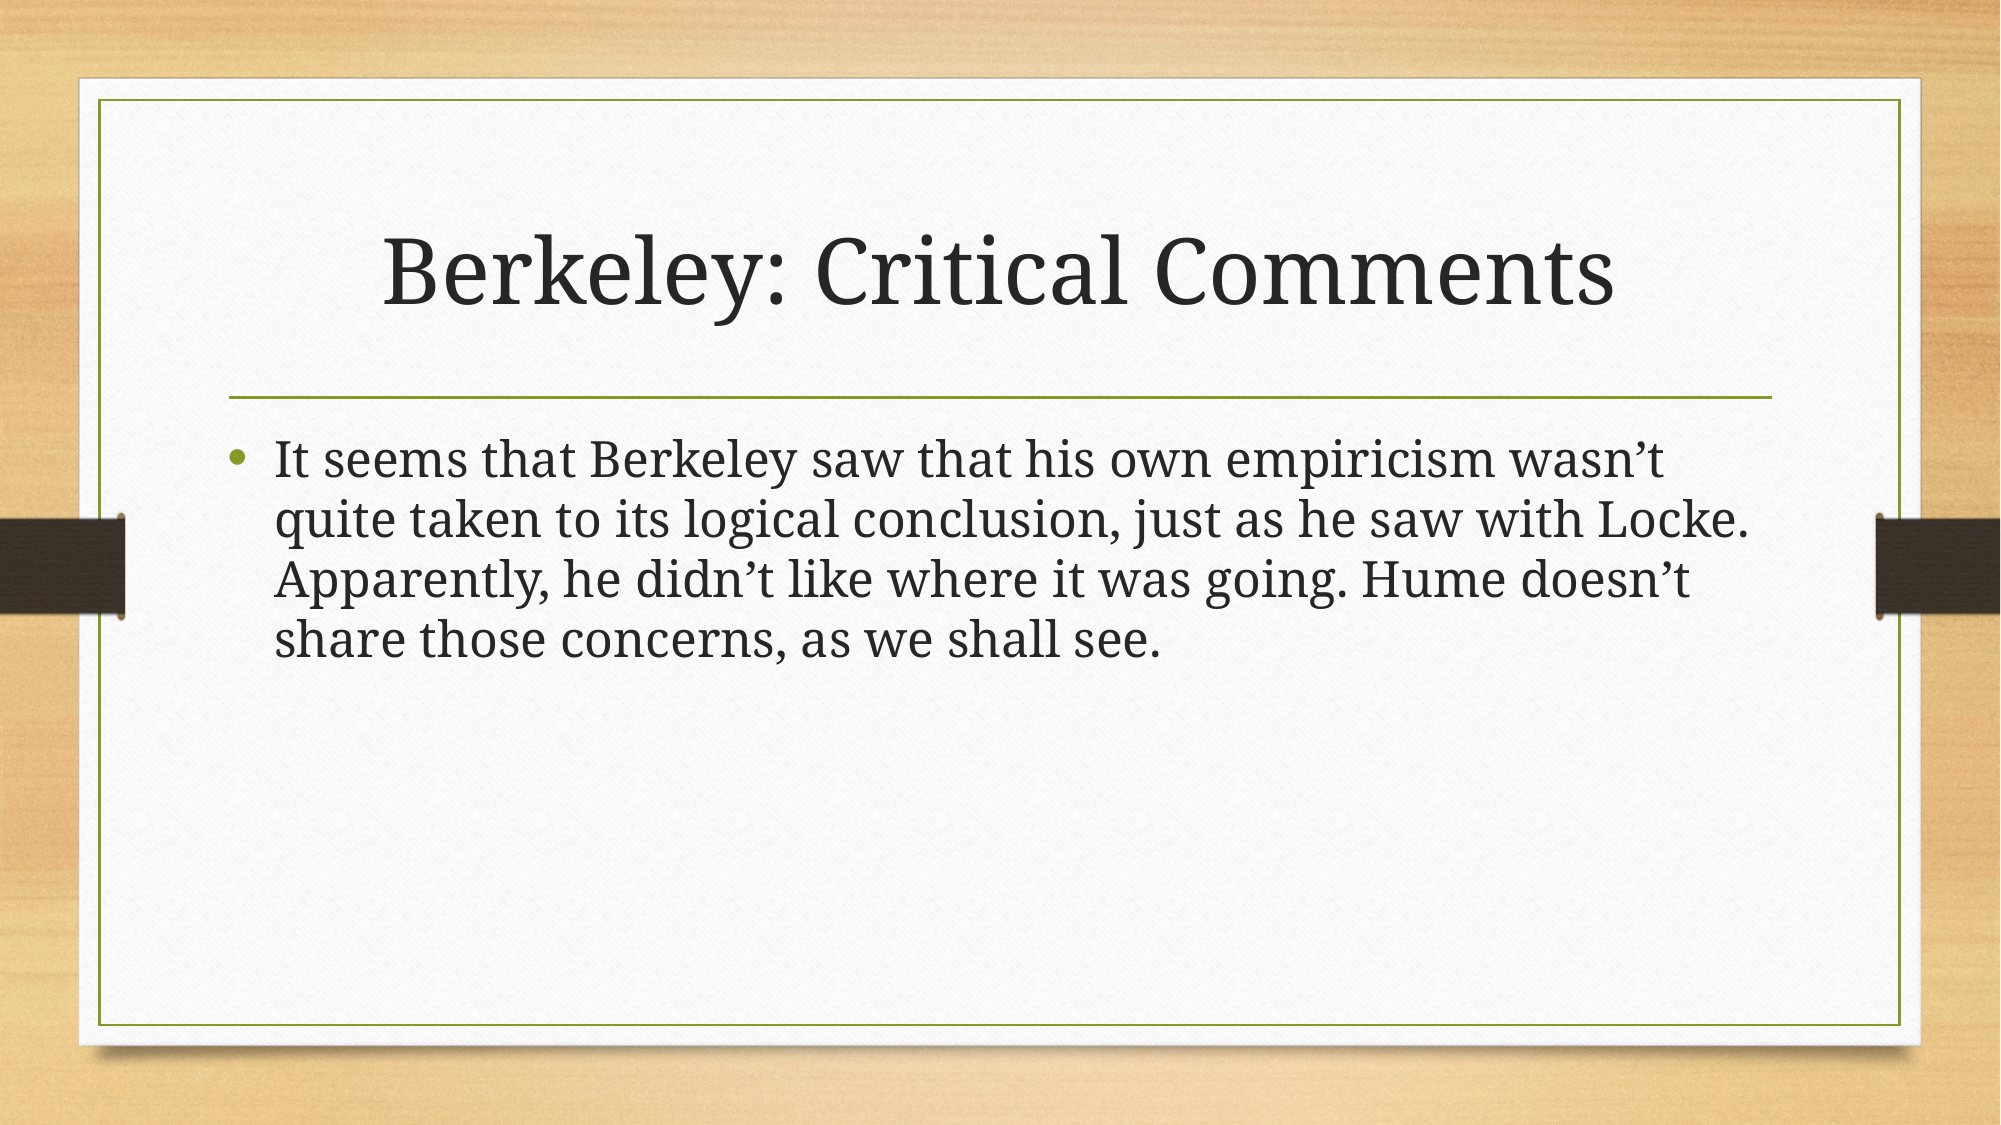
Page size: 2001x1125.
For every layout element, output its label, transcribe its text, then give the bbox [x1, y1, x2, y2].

title Berkeley: Critical Comments [212, 161, 1788, 375]
picture [0, 0, 2001, 1125]
list It seems that Berkeley saw that his own empiricism wasn’t quite taken to its logical conclusion, just as he saw with Locke. Apparently, he didn’t like where it was going. Hume doesn’t share those concerns, as we shall see. [212, 419, 1788, 964]
